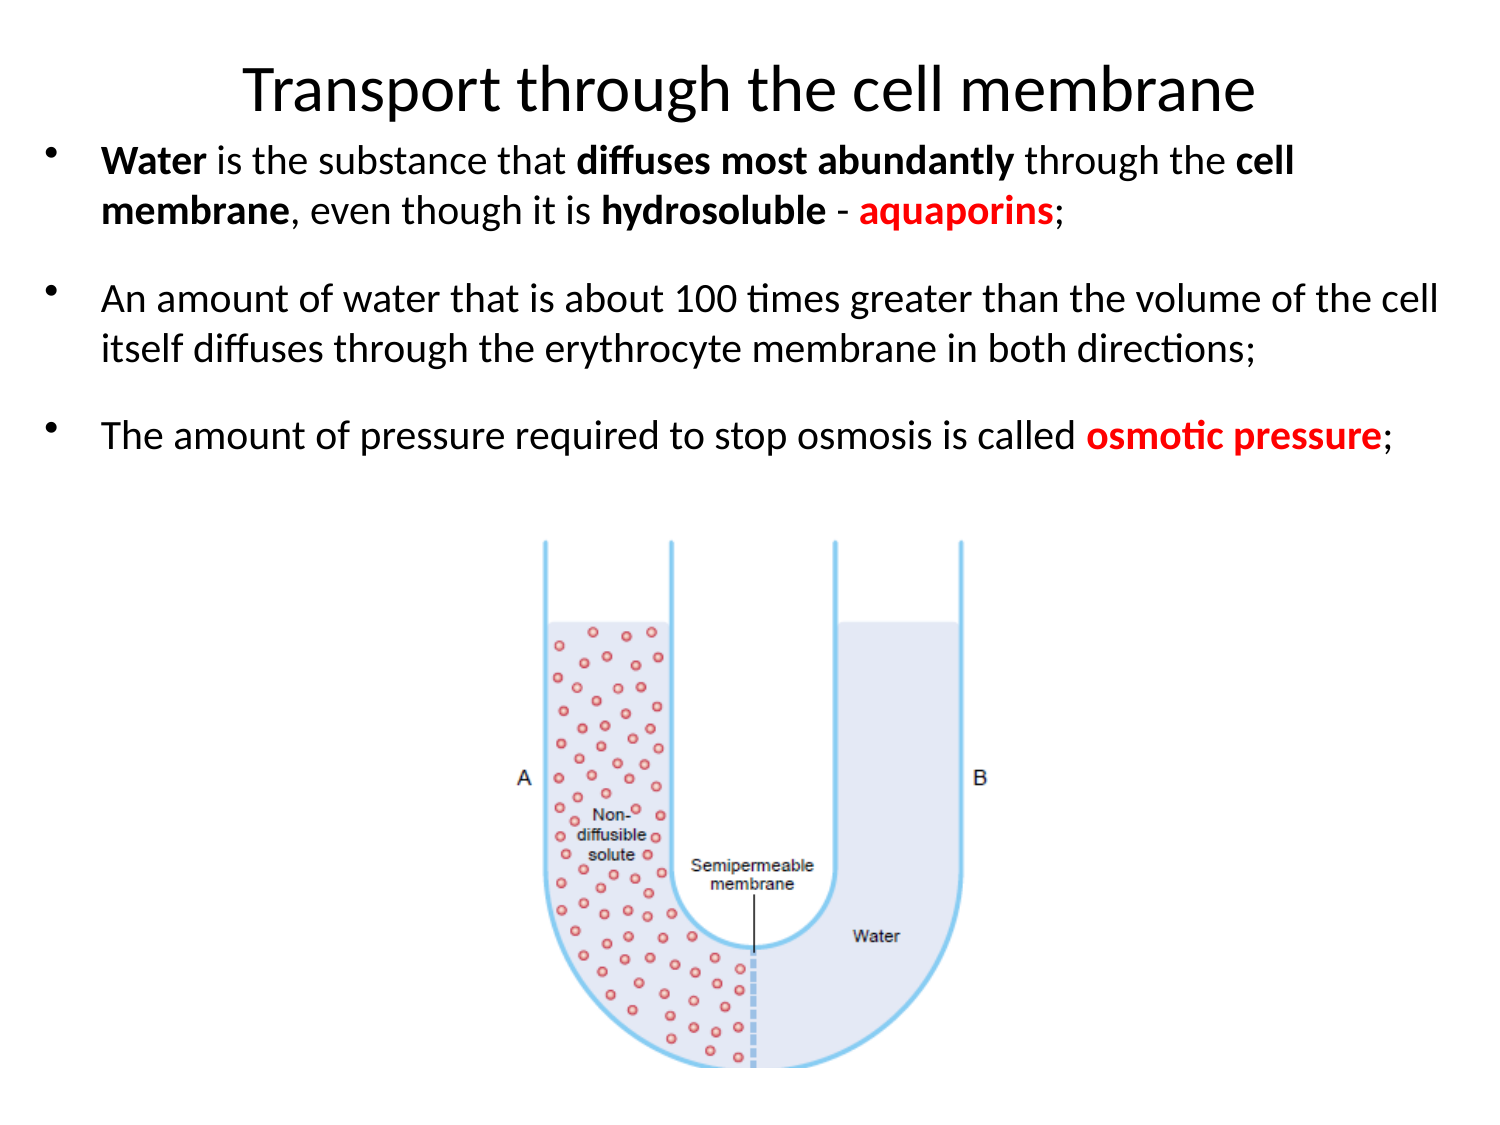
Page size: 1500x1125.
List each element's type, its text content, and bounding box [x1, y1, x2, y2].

picture [507, 526, 993, 1069]
list Water is the substance that diffuses most abundantly through the cell membrane, even though it is hydrosoluble - aquaporins; An amount of water that is about 100 times greater than the volume of the cell itself diffuses through the erythrocyte membrane in both directions; The amount of pressure required to stop osmosis is called osmotic pressure; [29, 125, 1471, 1107]
text_box Transport through the cell membrane [74, 45, 1425, 126]
